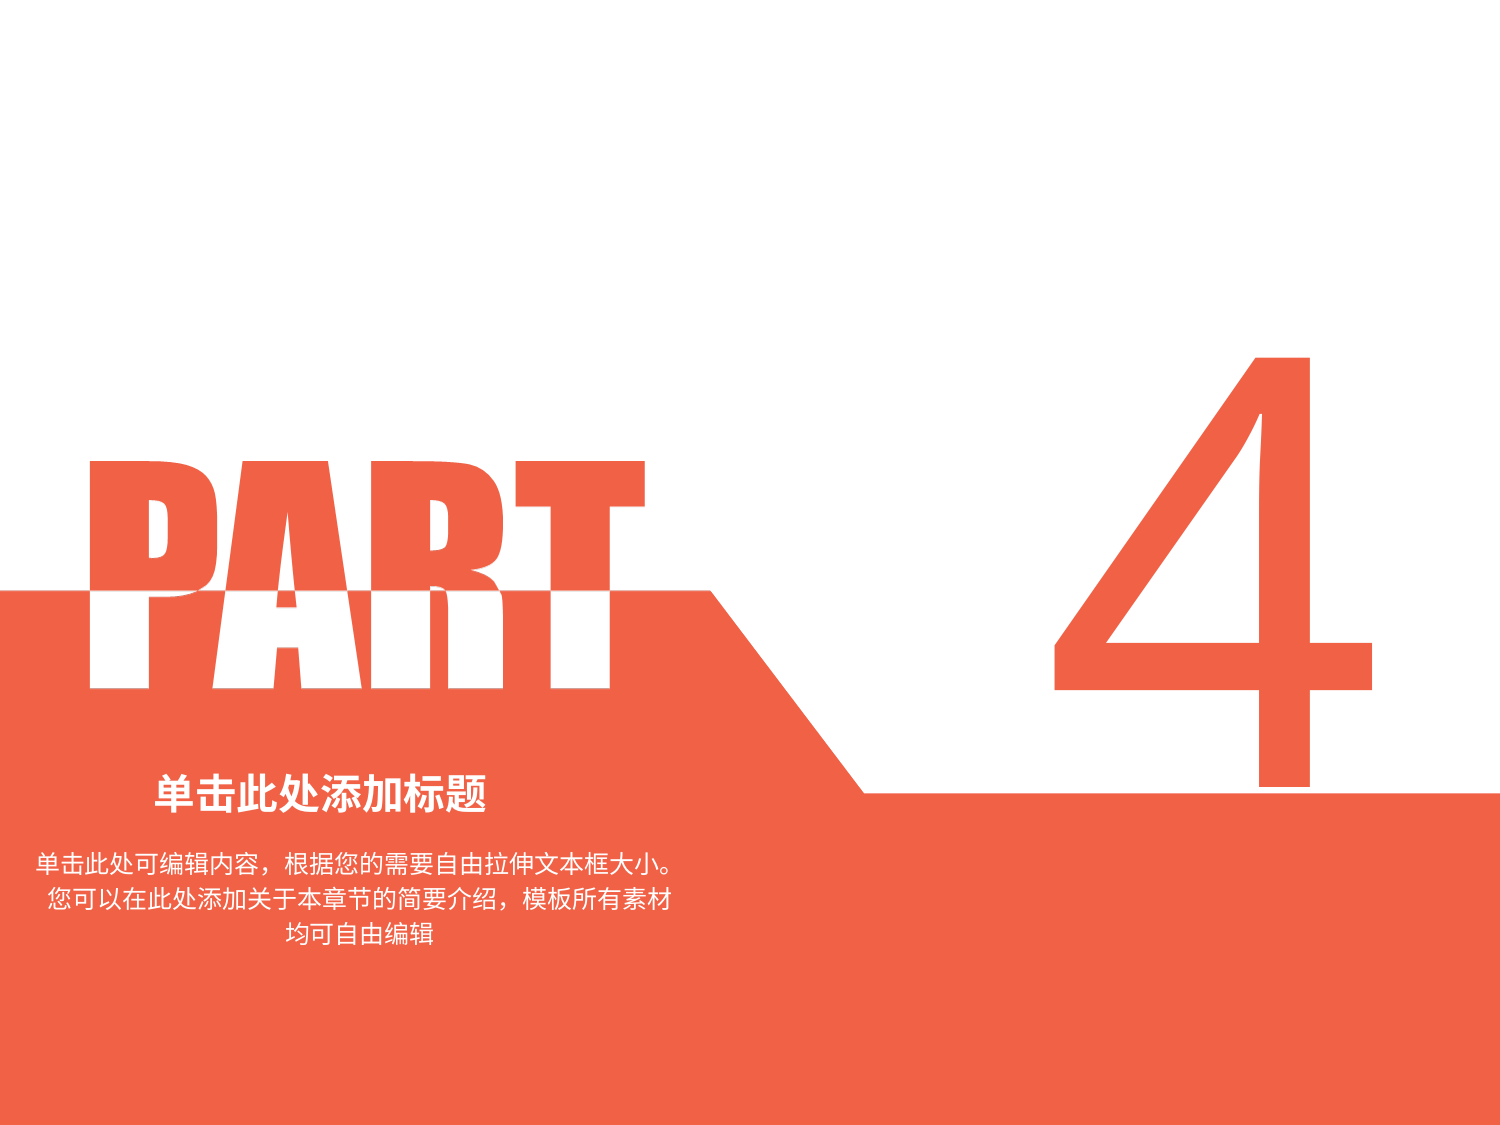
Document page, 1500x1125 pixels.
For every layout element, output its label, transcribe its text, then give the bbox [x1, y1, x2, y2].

picture [0, 461, 1500, 1125]
text_box 4 [1027, 182, 1369, 460]
